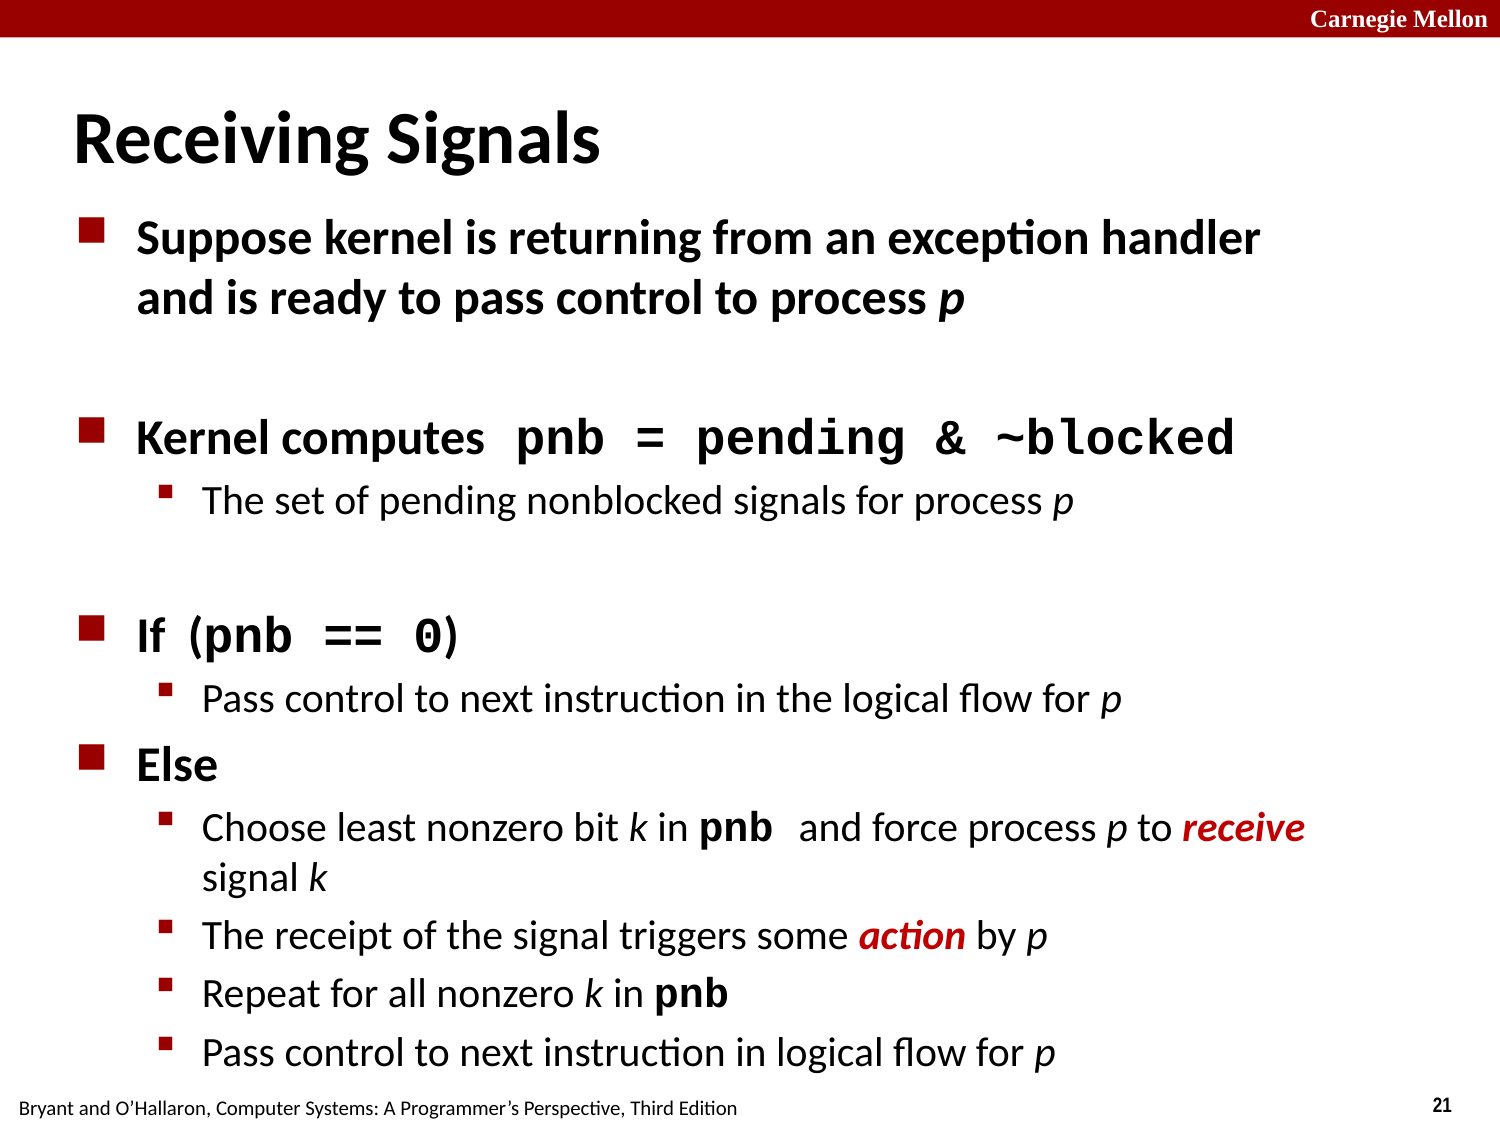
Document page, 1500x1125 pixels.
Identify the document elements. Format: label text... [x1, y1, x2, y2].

title Receiving Signals [58, 71, 1305, 197]
list Suppose kernel is returning from an exception handler and is ready to pass control to process p Kernel computes pnb = pending & ~blocked The set of pending nonblocked signals for process p If (pnb == 0) Pass control to next instruction in the logical flow for p Else Choose least nonzero bit k in pnb and force process p to receive signal k The receipt of the signal triggers some action by p Repeat for all nonzero k in pnb Pass control to next instruction in logical flow for p [64, 196, 1361, 1013]
